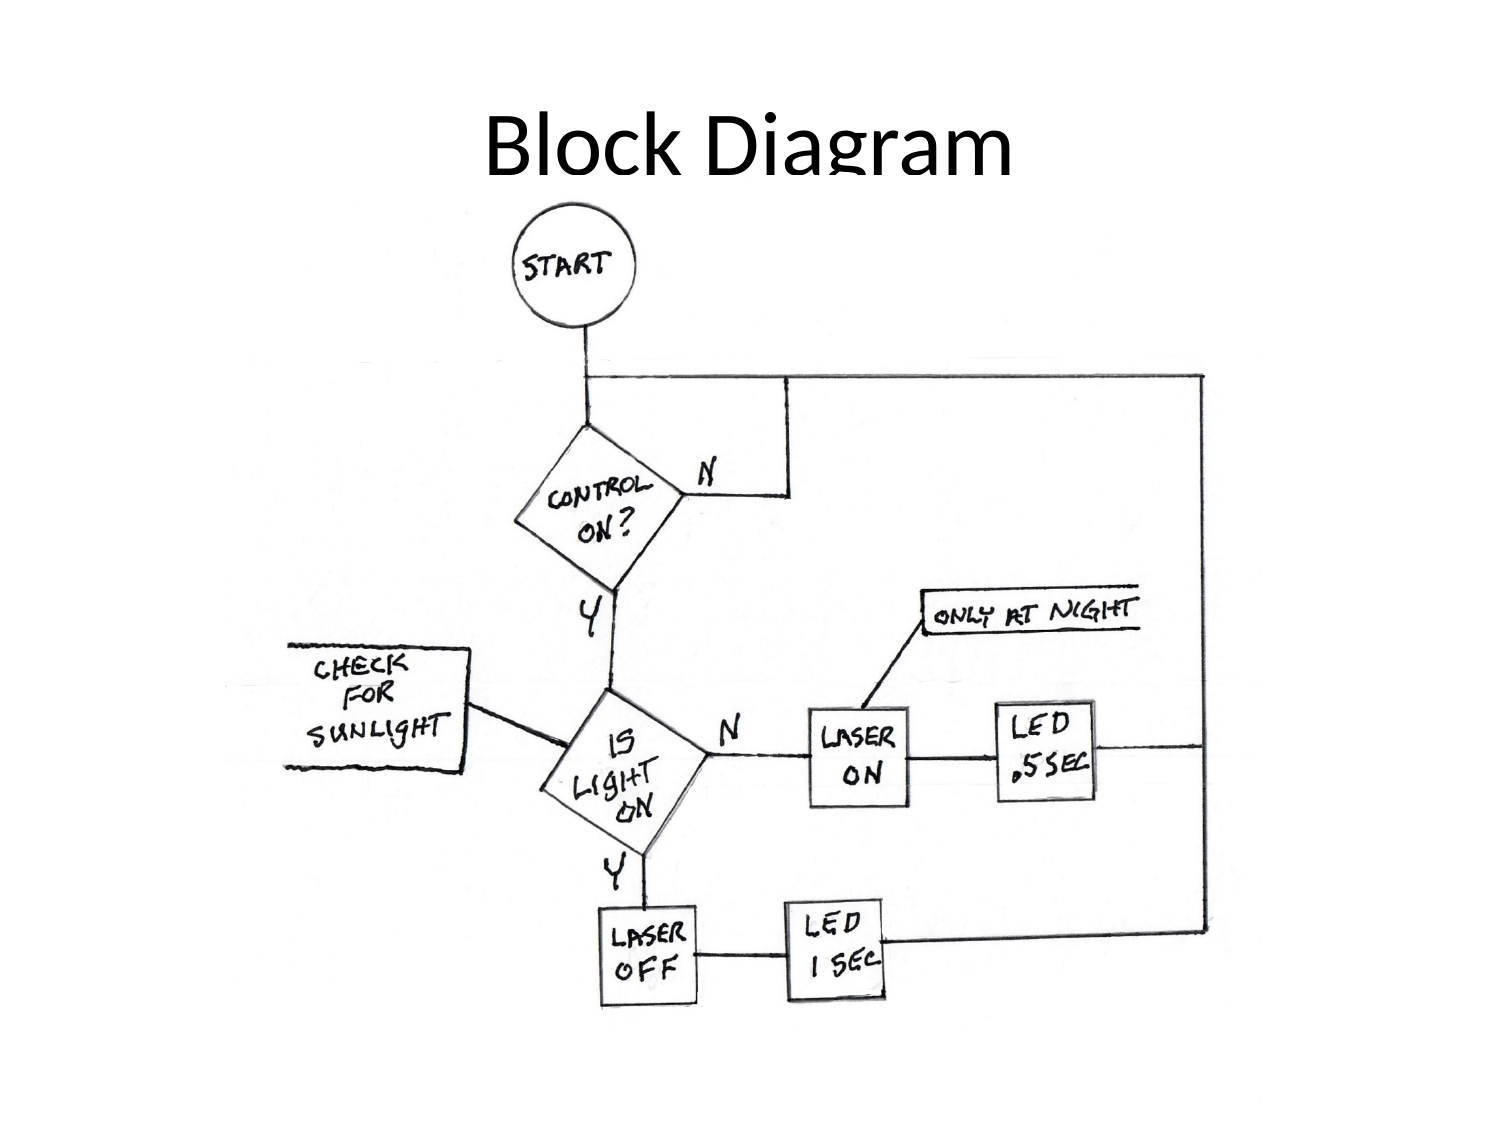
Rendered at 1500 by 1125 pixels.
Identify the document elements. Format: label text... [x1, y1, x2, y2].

title Block Diagram [75, 45, 1425, 233]
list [224, 175, 1263, 1104]
